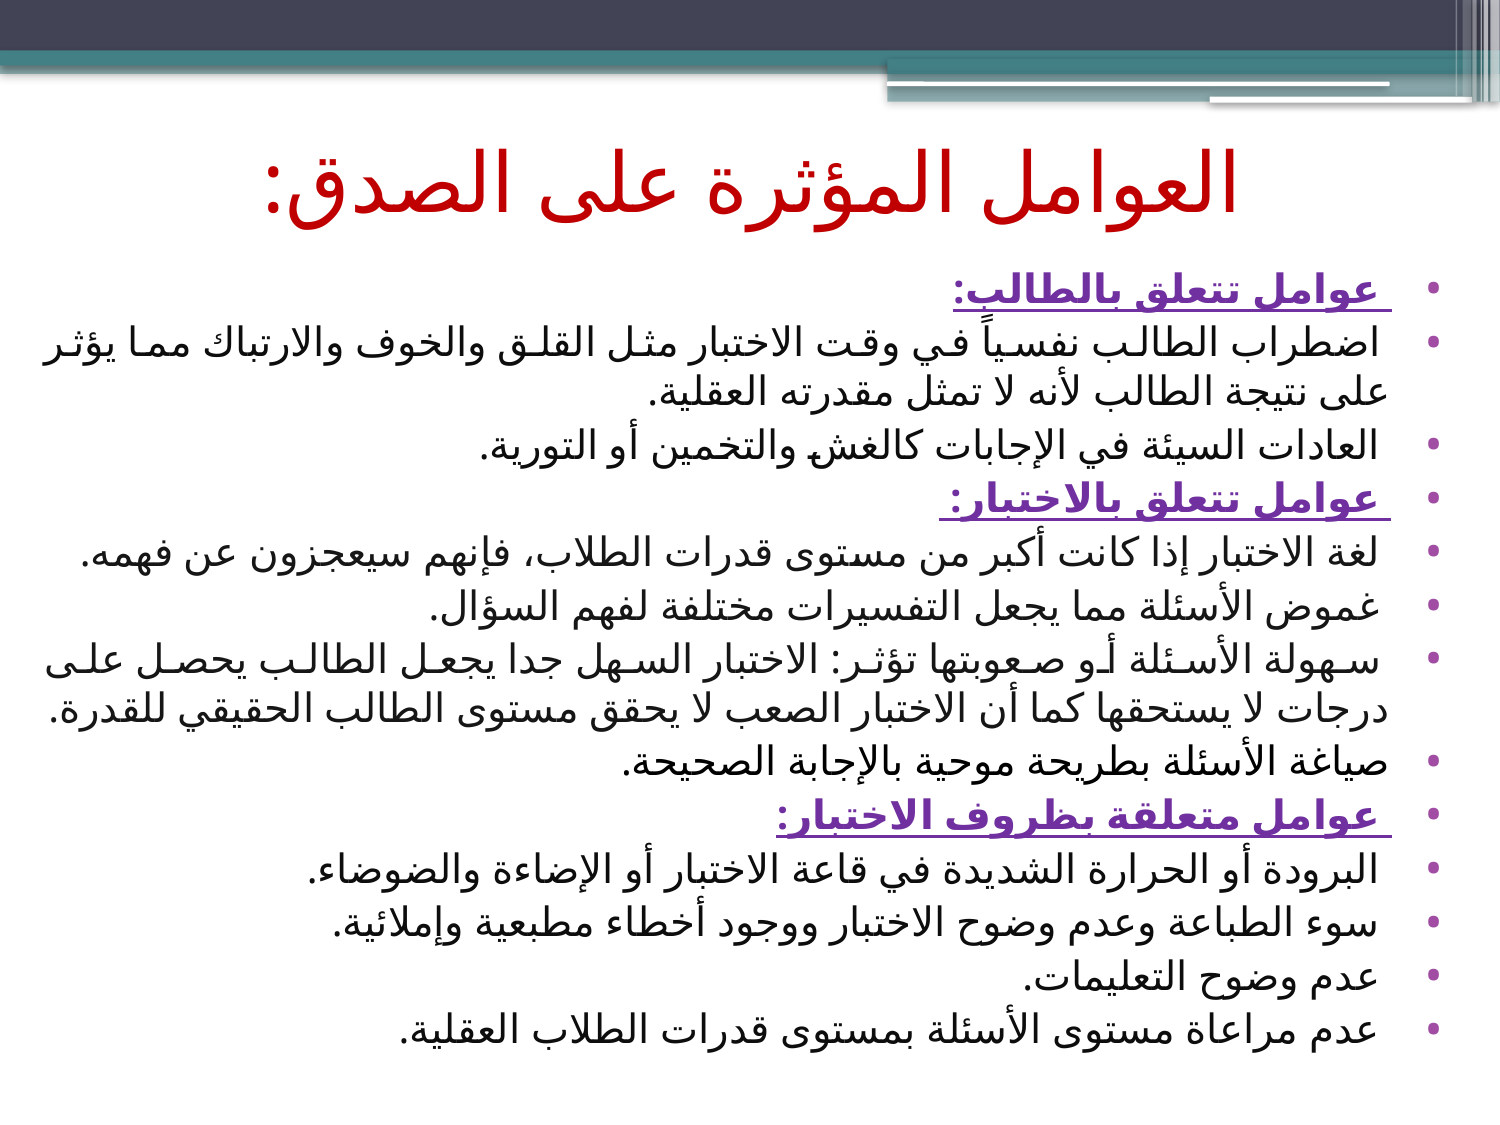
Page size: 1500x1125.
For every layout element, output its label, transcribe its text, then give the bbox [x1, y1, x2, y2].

list عوامل تتعلق بالطالب: اضطراب الطالب نفسياً في وقت الاختبار مثل القلق والخوف والارتباك مما يؤثر على نتيجة الطالب لأنه لا تمثل مقدرته العقلية. العادات السيئة في الإجابات كالغش والتخمين أو التورية. عوامل تتعلق بالاختبار: لغة الاختبار إذا كانت أكبر من مستوى قدرات الطلاب، فإنهم سيعجزون عن فهمه. غموض الأسئلة مما يجعل التفسيرات مختلفة لفهم السؤال. سهولة الأسئلة أو صعوبتها تؤثر: الاختبار السهل جدا يجعل الطالب يحصل على درجات لا يستحقها كما أن الاختبار الصعب لا يحقق مستوى الطالب الحقيقي للقدرة. صياغة الأسئلة بطريحة موحية بالإجابة الصحيحة. عوامل متعلقة بظروف الاختبار: البرودة أو الحرارة الشديدة في قاعة الاختبار أو الإضاءة والضوضاء. سوء الطباعة وعدم وضوح الاختبار ووجود أخطاء مطبعية وإملائية. عدم وضوح التعليمات. عدم مراعاة مستوى الأسئلة بمستوى قدرات الطلاب العقلية. [29, 255, 1459, 1094]
title العوامل المؤثرة على الصدق: [76, 113, 1427, 245]
